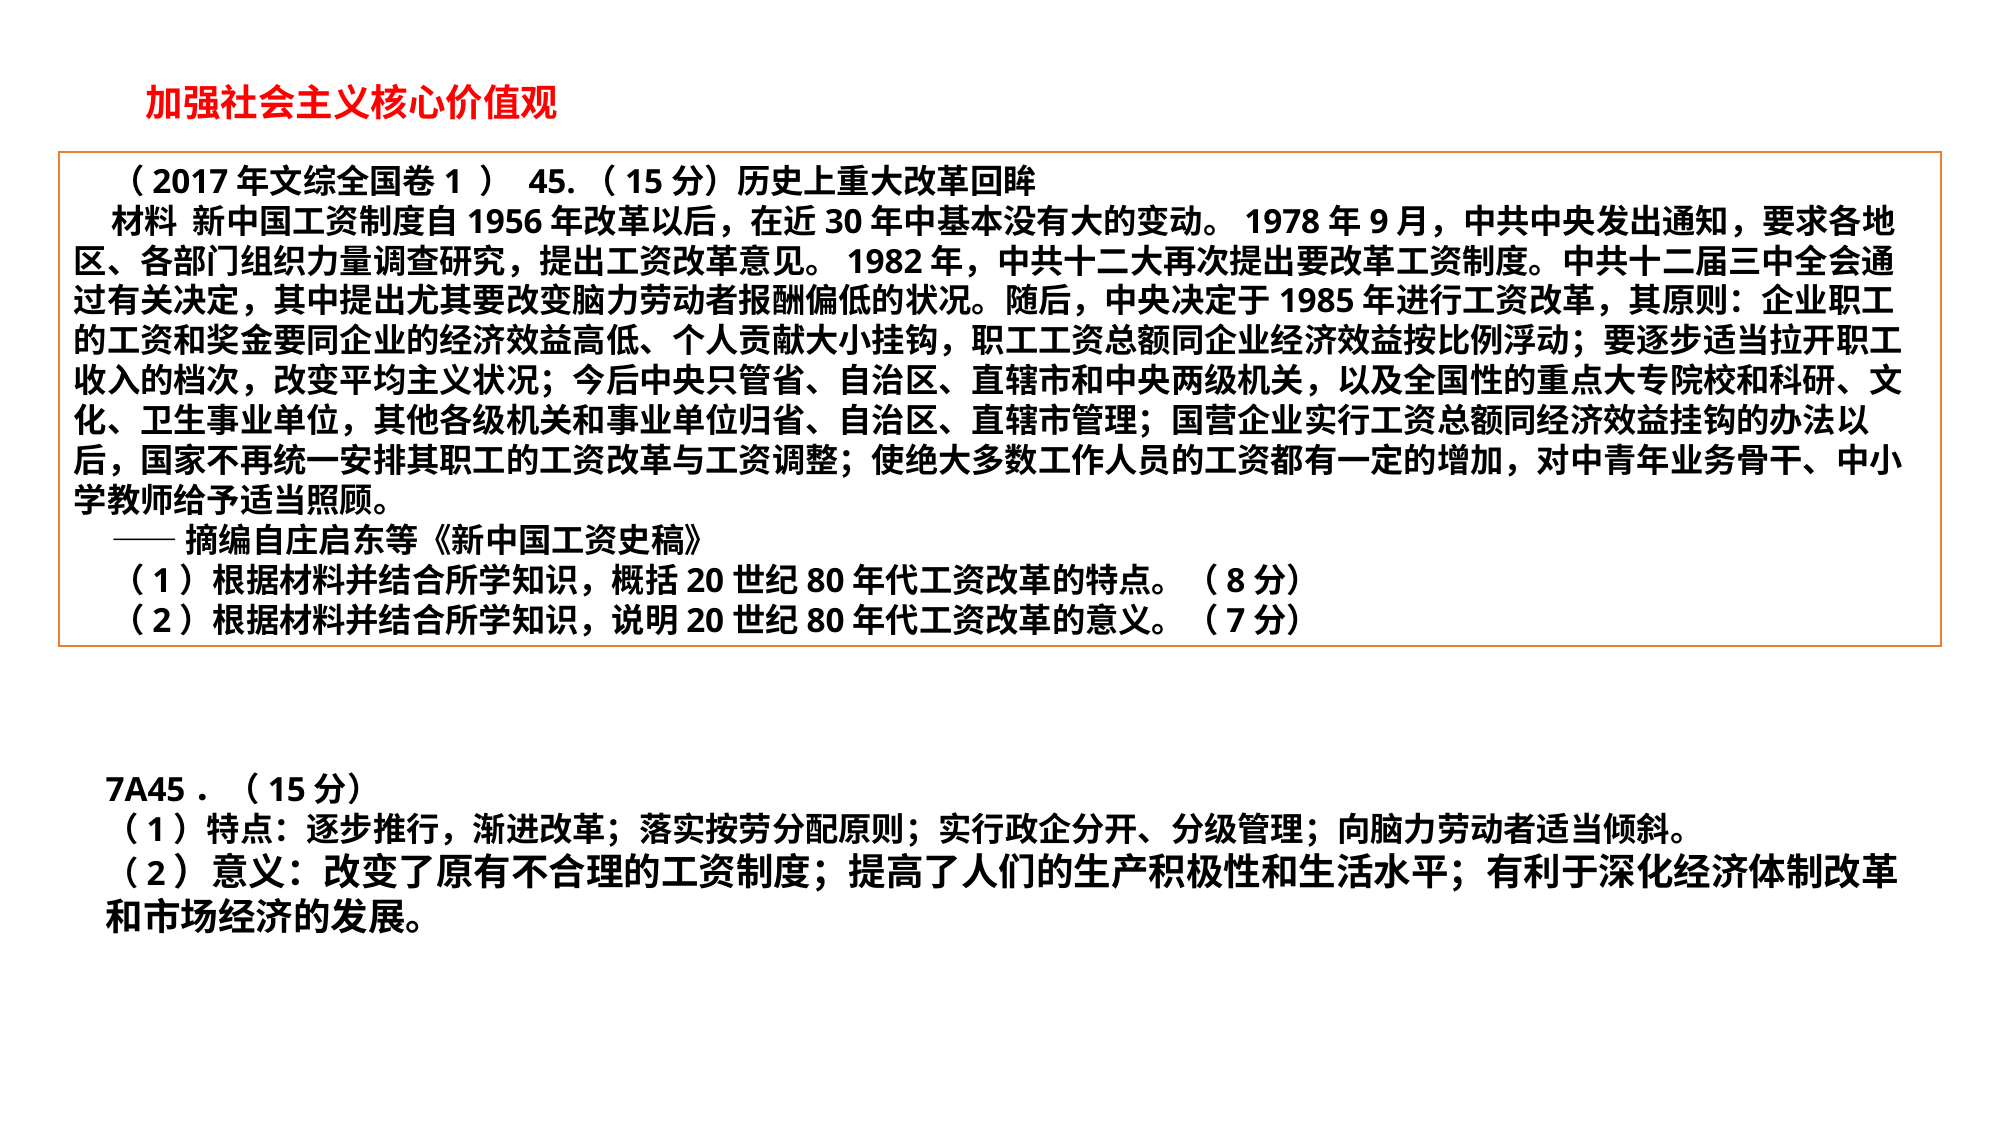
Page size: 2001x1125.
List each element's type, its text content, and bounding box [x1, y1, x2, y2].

text_box （2017年文综全国卷1 ） 45.（15分）历史上重大改革回眸 材料 新中国工资制度自1956年改革以后，在近30年中基本没有大的变动。1978年9月，中共中央发出通知，要求各地区、各部门组织力量调查研究，提出工资改革意见。1982年，中共十二大再次提出要改革工资制度。中共十二届三中全会通过有关决定，其中提出尤其要改变脑力劳动者报酬偏低的状况。随后，中央决定于1985年进行工资改革，其原则：企业职工的工资和奖金要同企业的经济效益高低、个人贡献大小挂钩，职工工资总额同企业经济效益按比例浮动；要逐步适当拉开职工收入的档次，改变平均主义状况；今后中央只管省、自治区、直辖市和中央两级机关，以及全国性的重点大专院校和科研、文化、卫生事业单位，其他各级机关和事业单位归省、自治区、直辖市管理；国营企业实行工资总额同经济效益挂钩的办法以后，国家不再统一安排其职工的工资改革与工资调整；使绝大多数工作人员的工资都有一定的增加，对中青年业务骨干、中小学教师给予适当照顾。 ——摘编自庄启东等《新中国工资史稿》 （1）根据材料并结合所学知识，概括20世纪80年代工资改革的特点。（8分） （2）根据材料并结合所学知识，说明20世纪80年代工资改革的意义。（7分） [58, 151, 1942, 647]
text_box 7A45．（15分） （1）特点：逐步推行，渐进改革；落实按劳分配原则；实行政企分开、分级管理；向脑力劳动者适当倾斜。 （2）意义：改变了原有不合理的工资制度；提高了人们的生产积极性和生活水平；有利于深化经济体制改革和市场经济的发展。 [90, 760, 1941, 985]
text_box 加强社会主义核心价值观 [131, 71, 574, 132]
